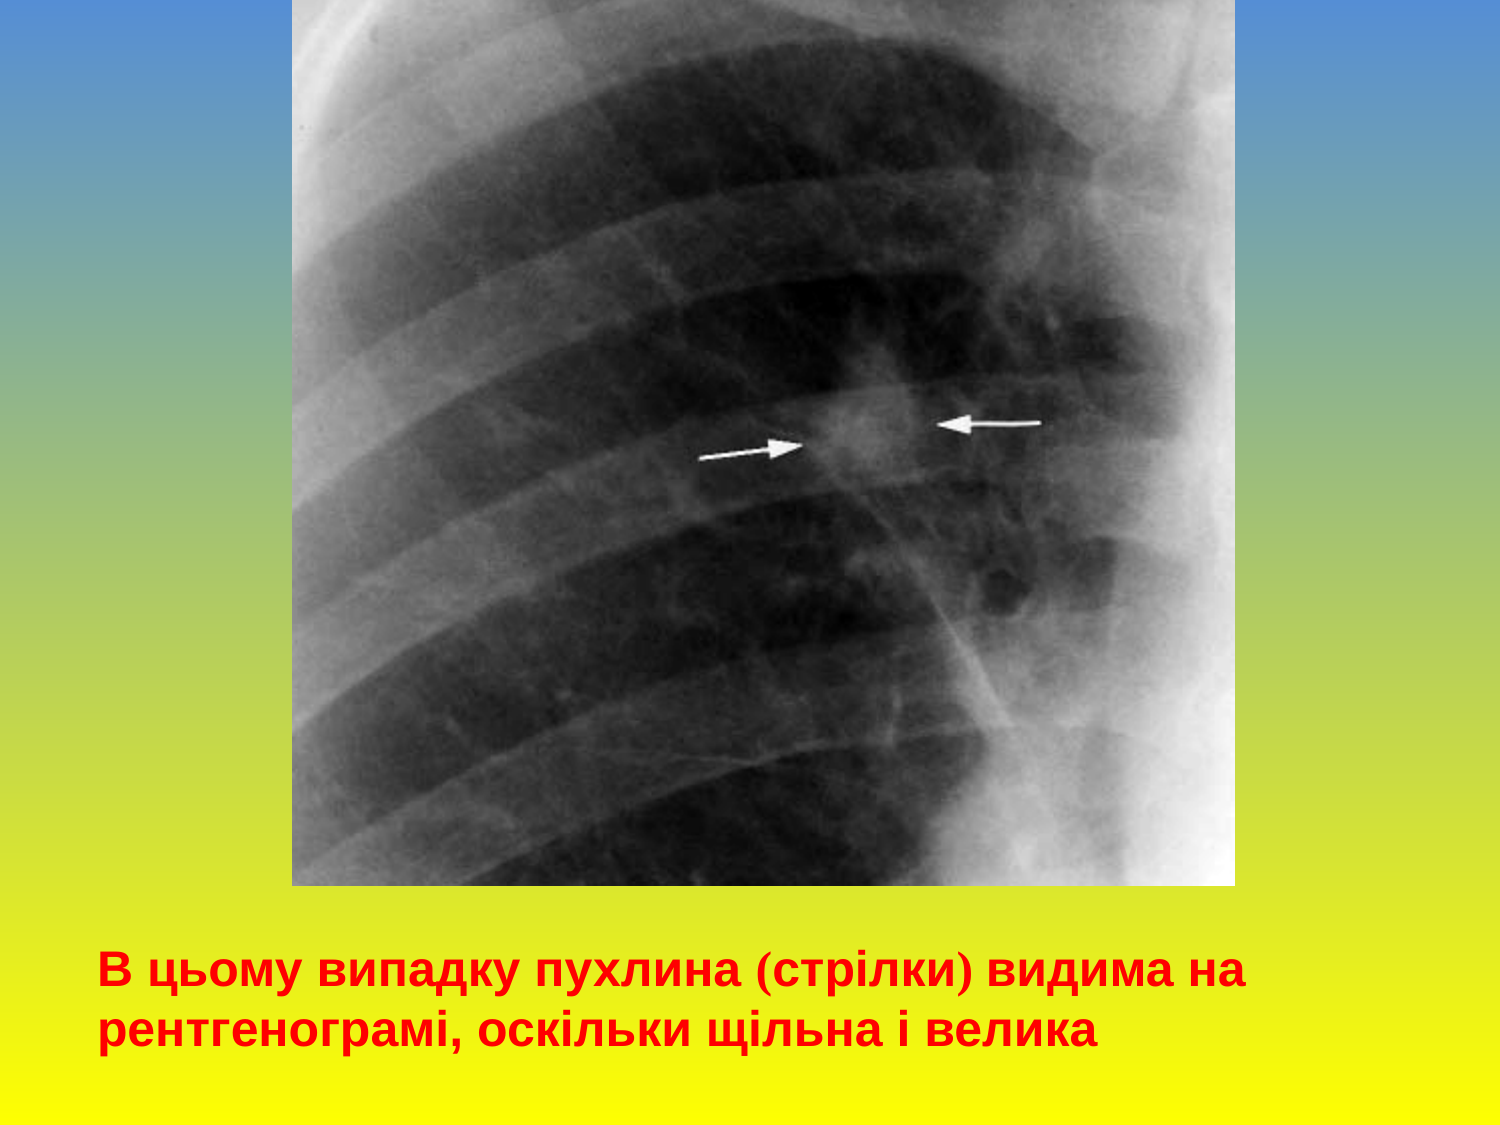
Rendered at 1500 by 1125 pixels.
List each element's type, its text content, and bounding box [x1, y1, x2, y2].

title В цьому випадку пухлина (стрілки) видима на рентгенограмі, оскільки щільна і велика [82, 902, 1432, 1090]
picture [292, 0, 1236, 886]
